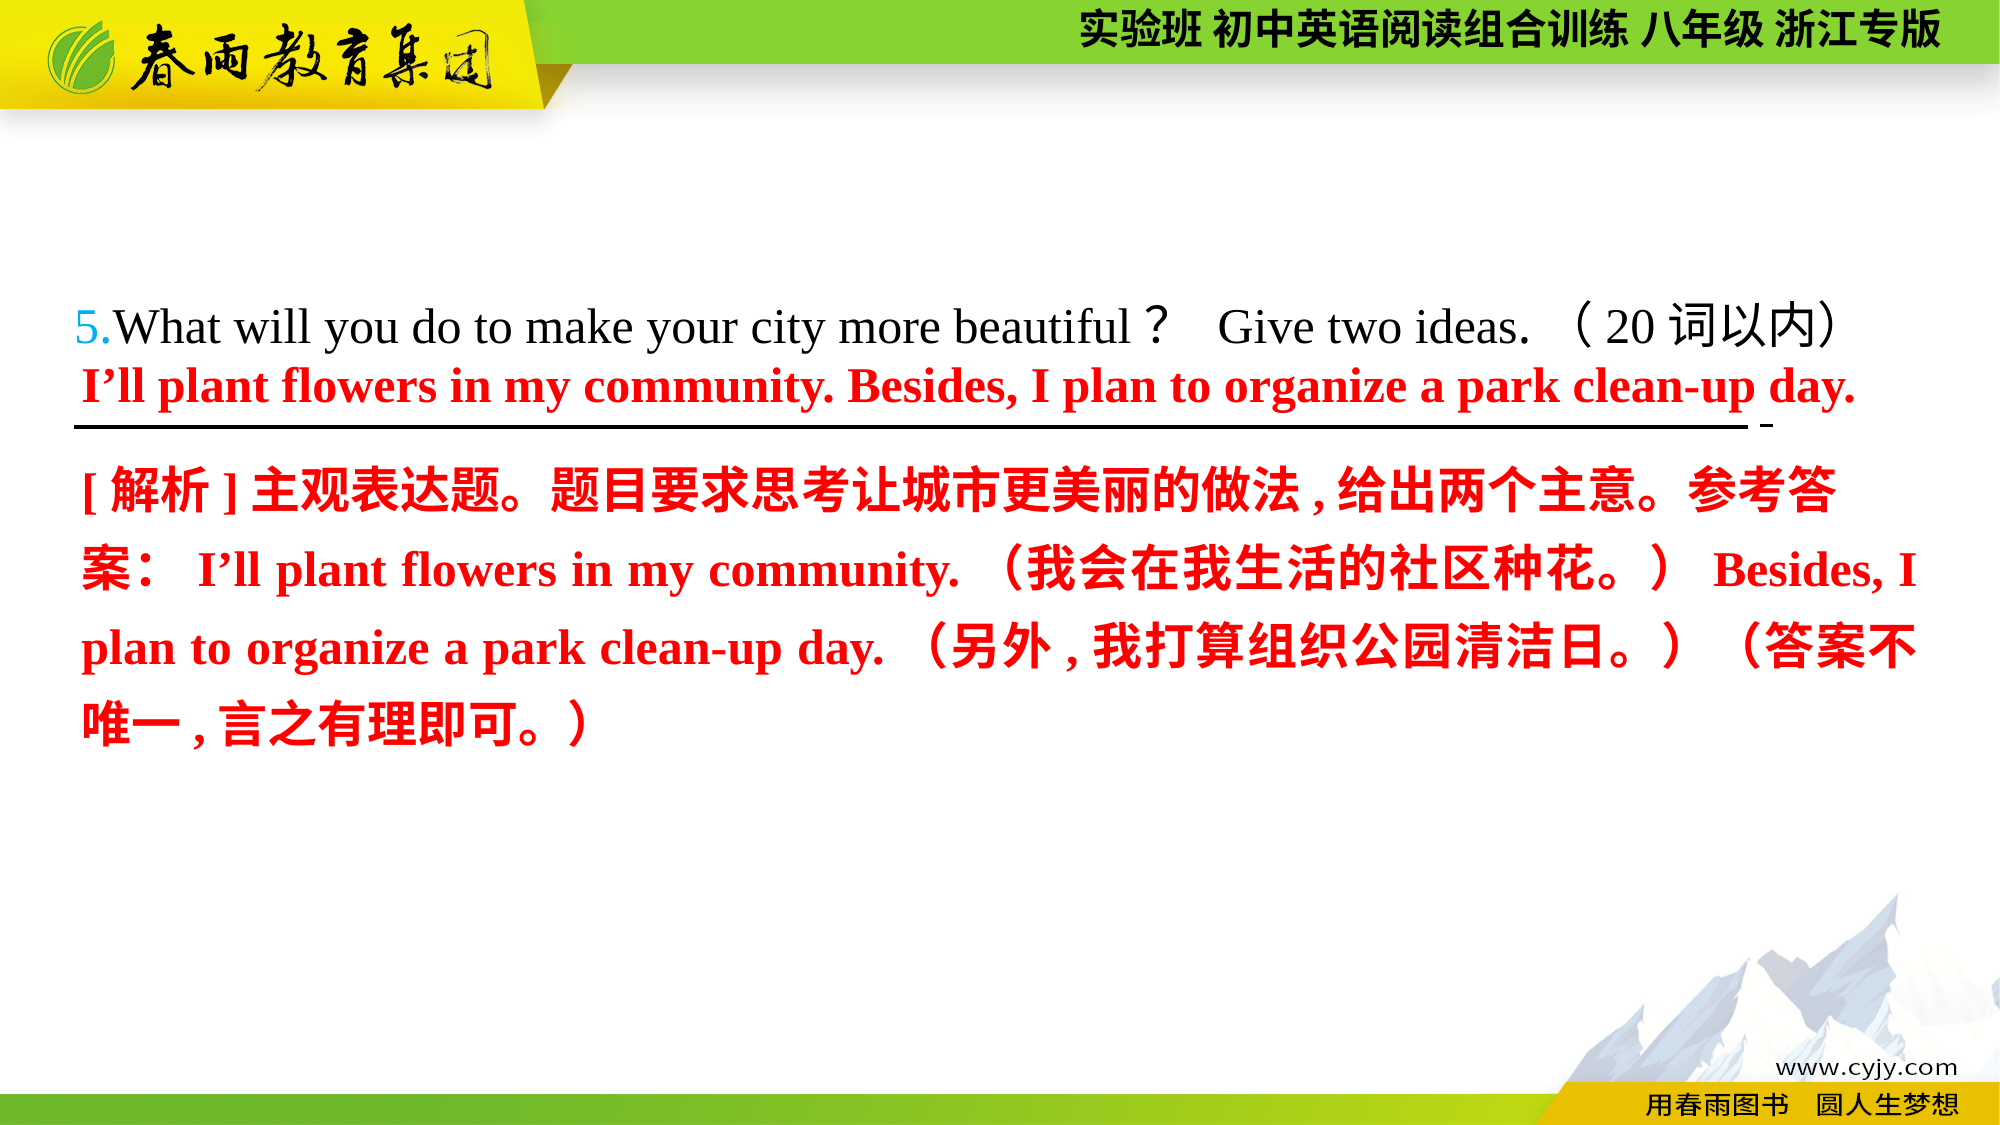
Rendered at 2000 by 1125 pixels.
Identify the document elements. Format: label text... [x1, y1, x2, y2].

list 5.What will you do to make your city more beautiful？ Give two ideas.（20词以内） . [59, 267, 1944, 441]
picture [0, 0, 2000, 1125]
text_box [解析]主观表达题。题目要求思考让城市更美丽的做法,给出两个主意。参考答 案：I’ll plant flowers in my community.（我会在我生活的社区种花。）Besides, I plan to organize a park clean-up day.（另外,我打算组织公园清洁日。）（答案不唯一,言之有理即可。） [66, 433, 1933, 760]
text_box I’ll plant flowers in my community. Besides, I plan to organize a park clean-up day. [66, 345, 1933, 421]
